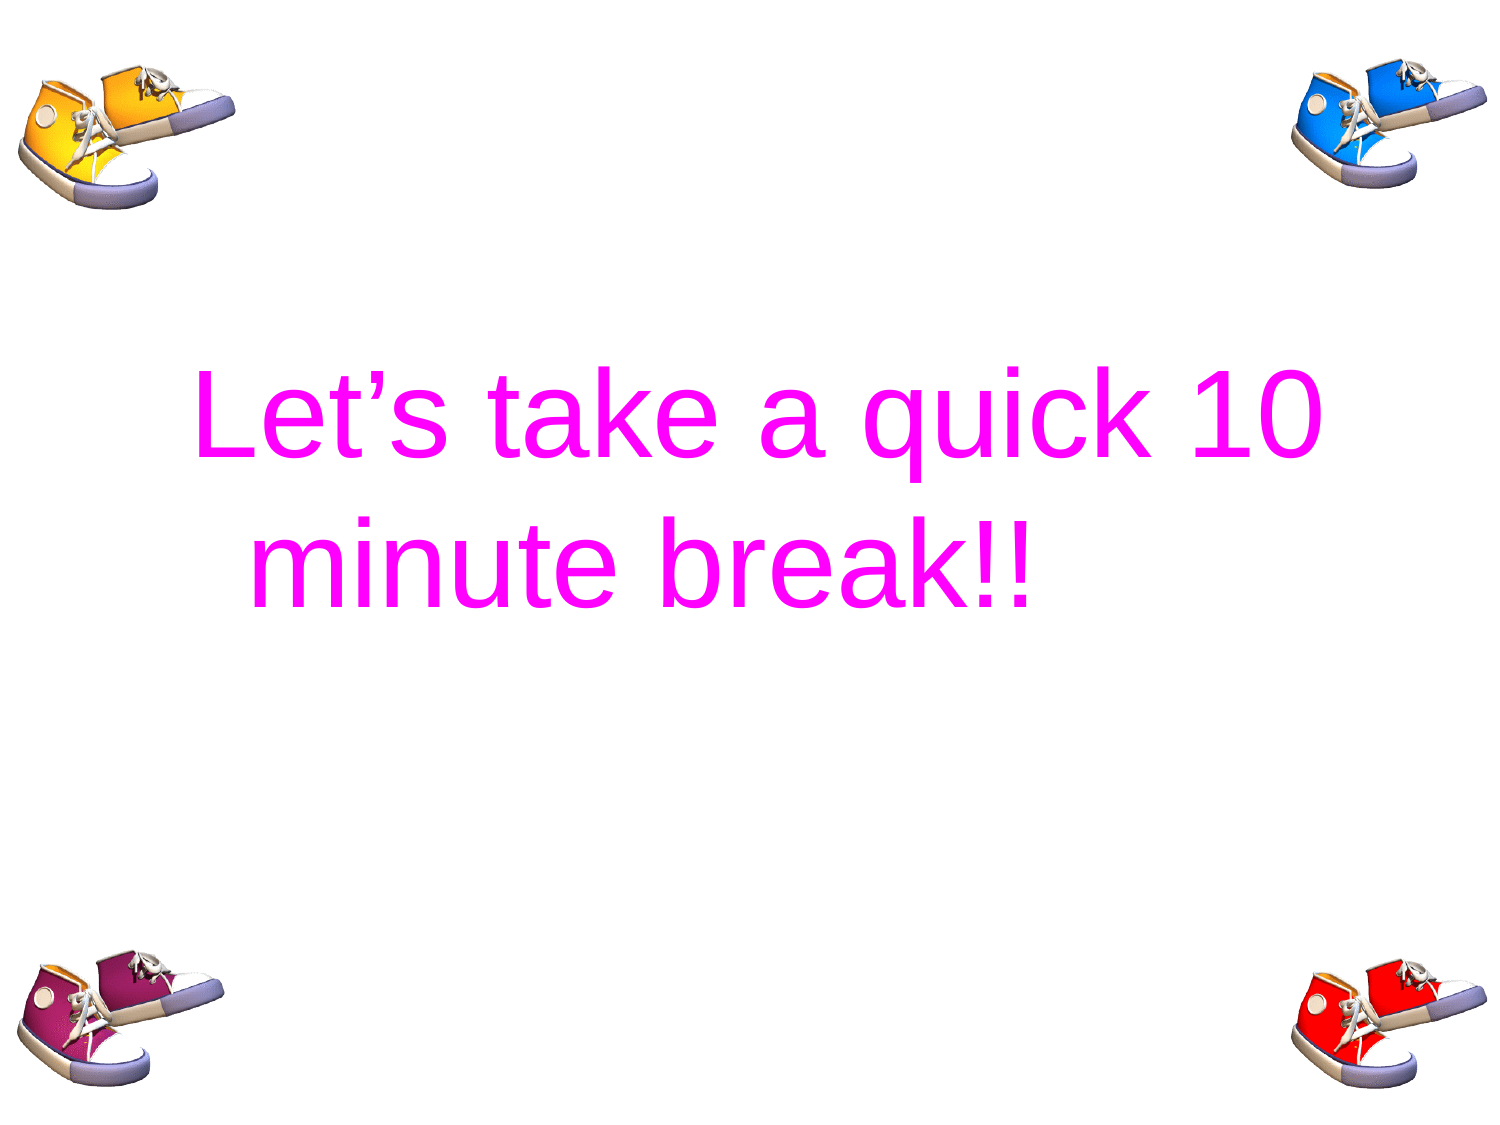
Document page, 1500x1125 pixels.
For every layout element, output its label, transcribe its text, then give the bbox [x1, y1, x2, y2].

picture [1275, 0, 1500, 225]
picture [0, 887, 238, 1125]
picture [1275, 899, 1500, 1125]
list Let’s take a quick 10 minute break!! [174, 324, 1451, 978]
picture [0, 0, 250, 250]
